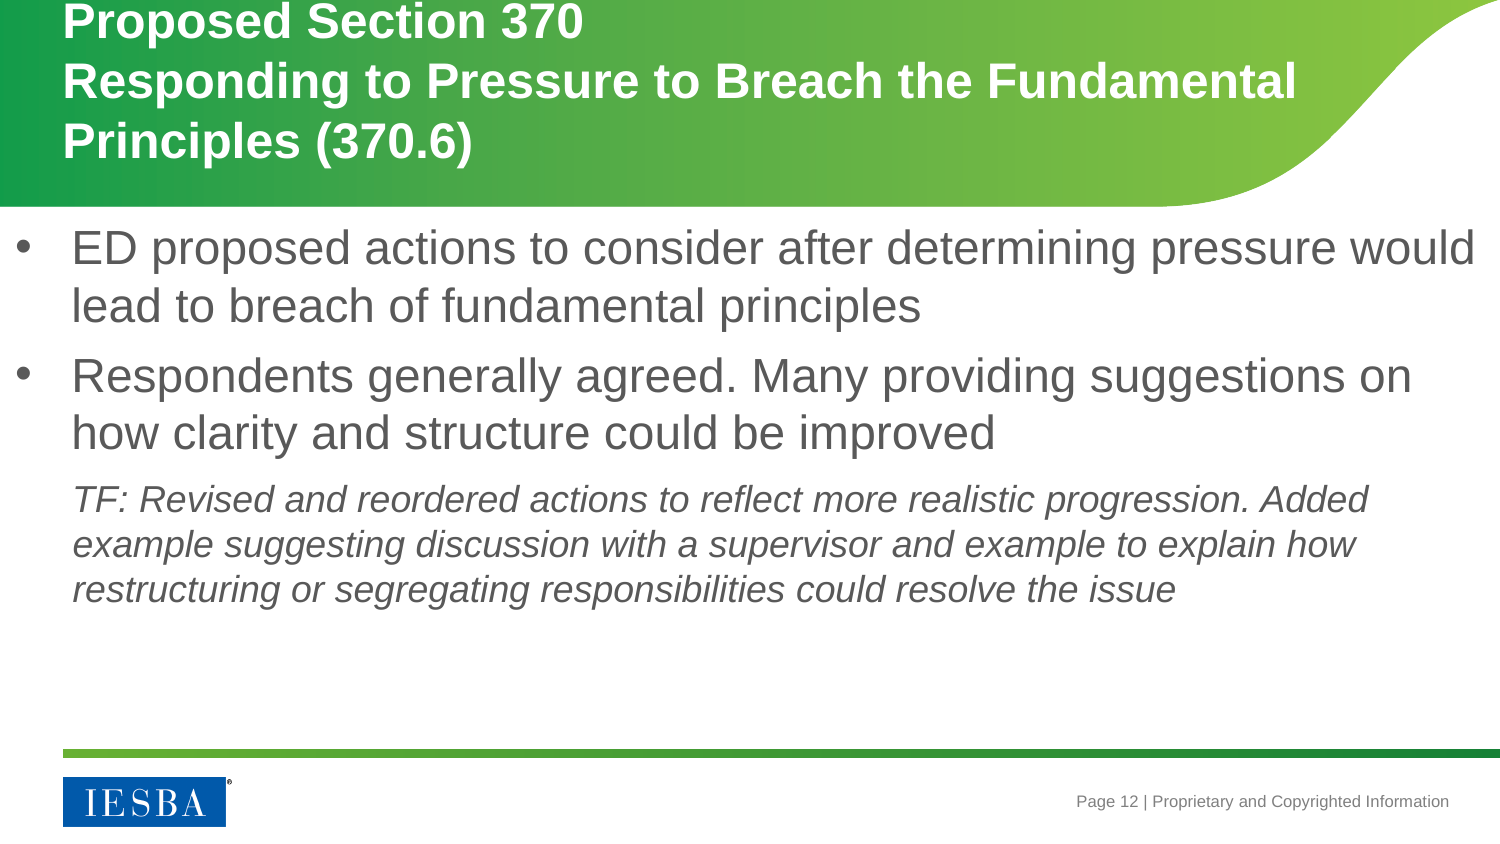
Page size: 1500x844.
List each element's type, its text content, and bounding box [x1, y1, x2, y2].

picture [0, 0, 1500, 207]
title Proposed Section 370 Responding to Pressure to Breach the Fundamental Principles (370.6) [62, 75, 1300, 142]
list ED proposed actions to consider after determining pressure would lead to breach of fundamental principles Respondents generally agreed. Many providing suggestions on how clarity and structure could be improved TF: Revised and reordered actions to reflect more realistic progression. Added example suggesting discussion with a supervisor and example to explain how restructuring or segregating responsibilities could resolve the issue [0, 209, 1500, 747]
picture [63, 777, 232, 827]
